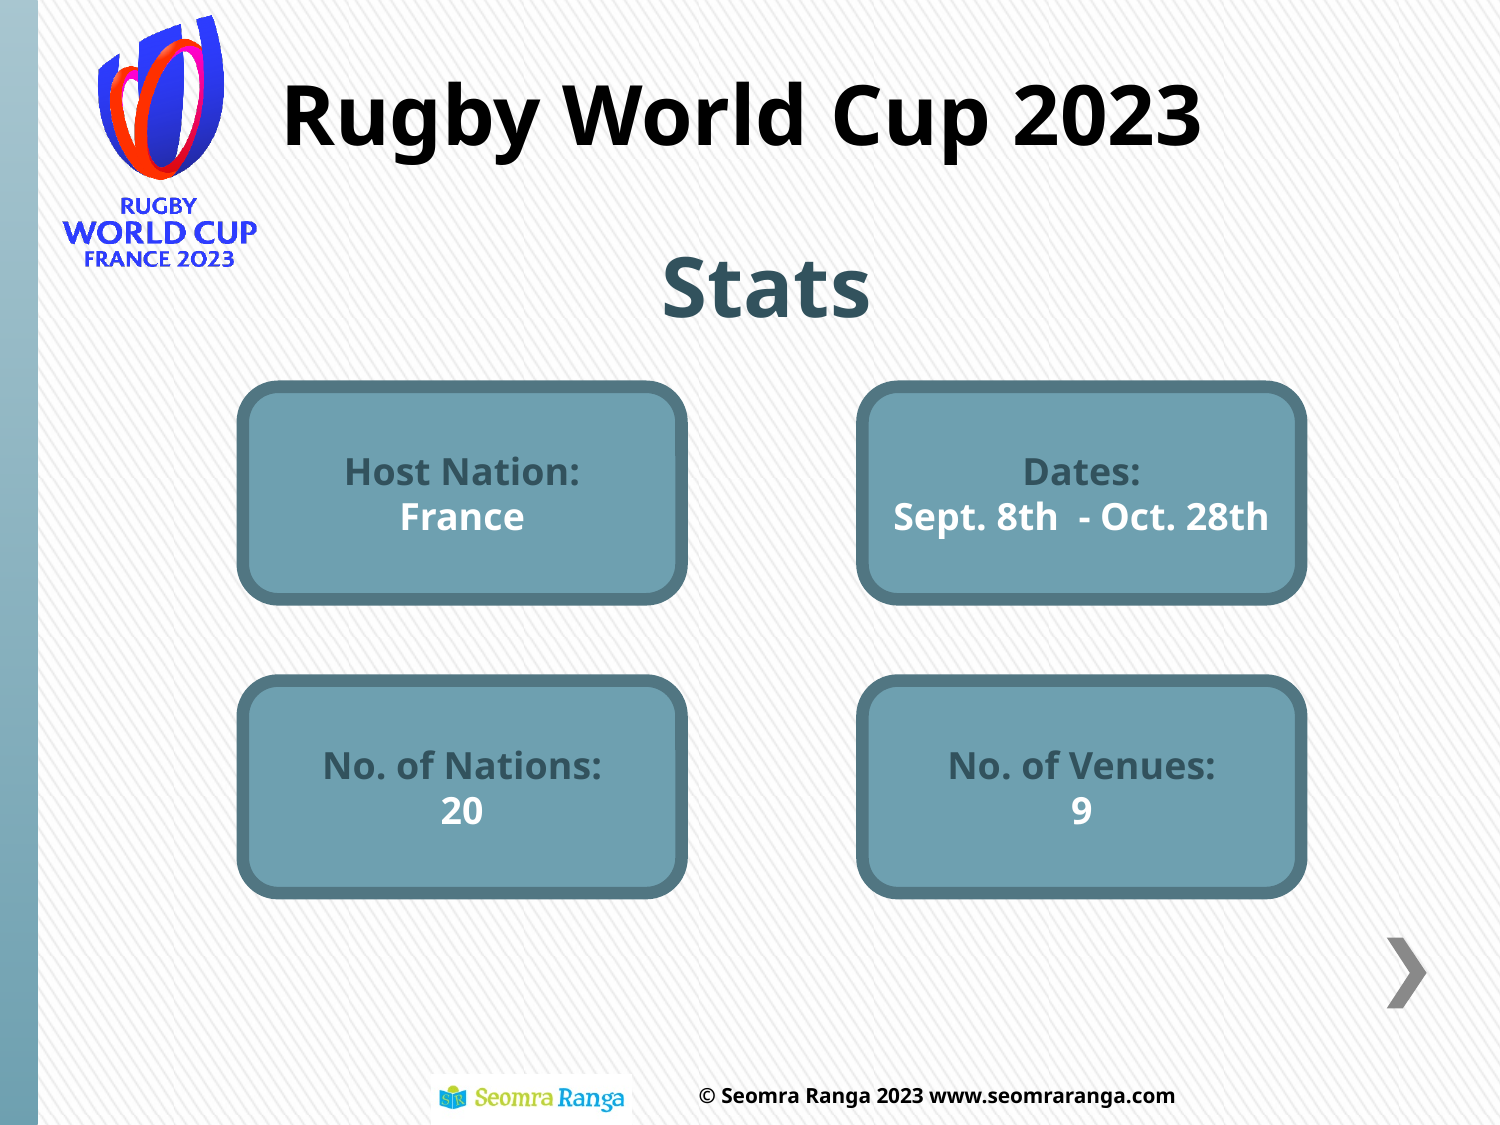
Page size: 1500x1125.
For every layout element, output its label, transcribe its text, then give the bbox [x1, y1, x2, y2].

text_box Host Nation: France [241, 385, 683, 601]
text_box Stats [584, 227, 950, 342]
text_box Rugby World Cup 2023 [265, 54, 1424, 170]
text_box No. of Nations: 20 [241, 679, 683, 895]
picture [430, 1074, 632, 1125]
text_box No. of Venues: 9 [861, 679, 1303, 895]
text_box Dates: Sept. 8th - Oct. 28th [861, 385, 1303, 601]
text_box © Seomra Ranga 2023 www.seomraranga.com [659, 1074, 1215, 1115]
picture [61, 15, 258, 267]
